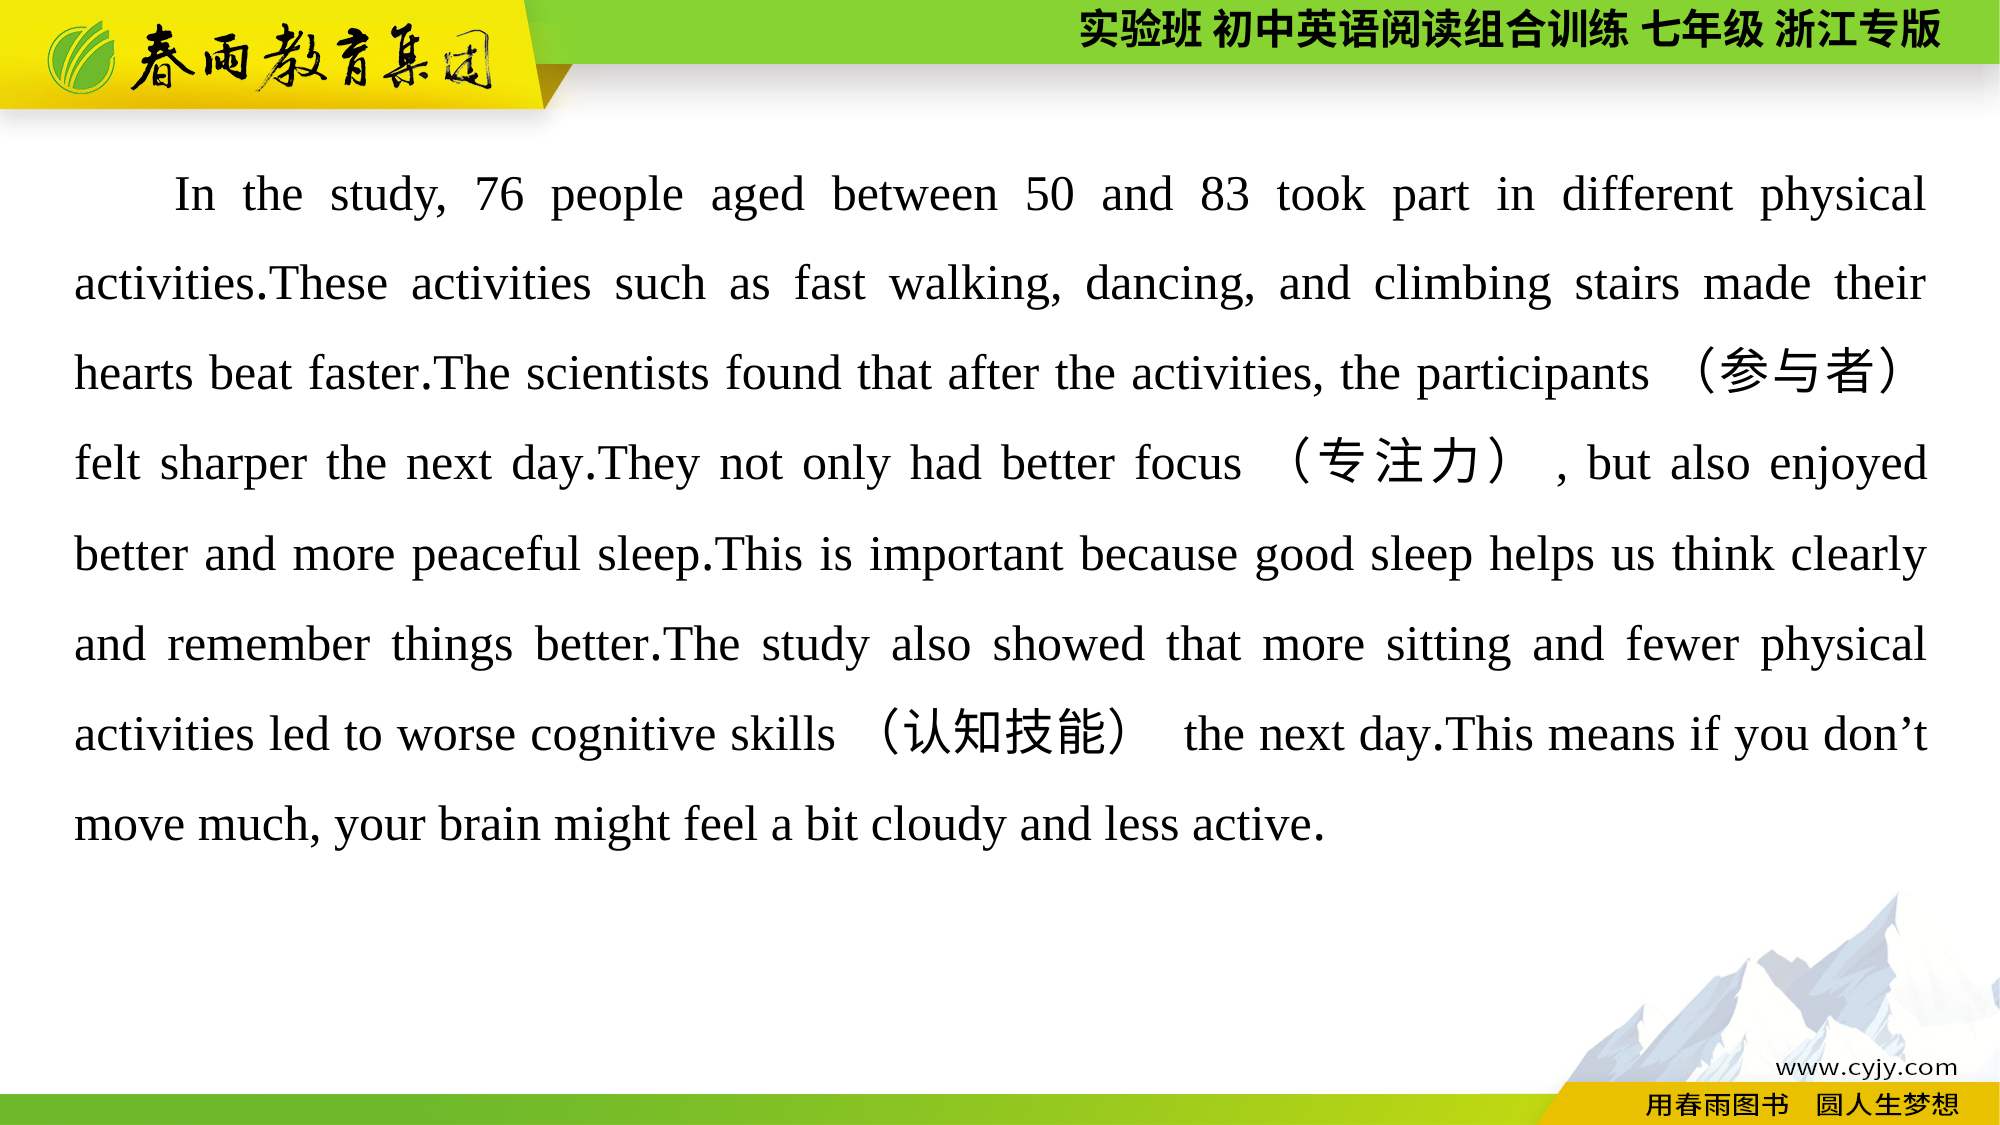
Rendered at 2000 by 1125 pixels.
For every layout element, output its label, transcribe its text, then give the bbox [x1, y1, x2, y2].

list In the study, 76 people aged between 50 and 83 took part in different physical activities.These activities such as fast walking, dancing, and climbing stairs made their hearts beat faster.The scientists found that after the activities, the participants（参与者） felt sharper the next day.They not only had better focus（专注力）, but also enjoyed better and more peaceful sleep.This is important because good sleep helps us think clearly and remember things better.The study also showed that more sitting and fewer physical activities led to worse cognitive skills（认知技能） the next day.This means if you don’t move much, your brain might feel a bit cloudy and less active. [59, 122, 1944, 854]
picture [0, 0, 2000, 1125]
